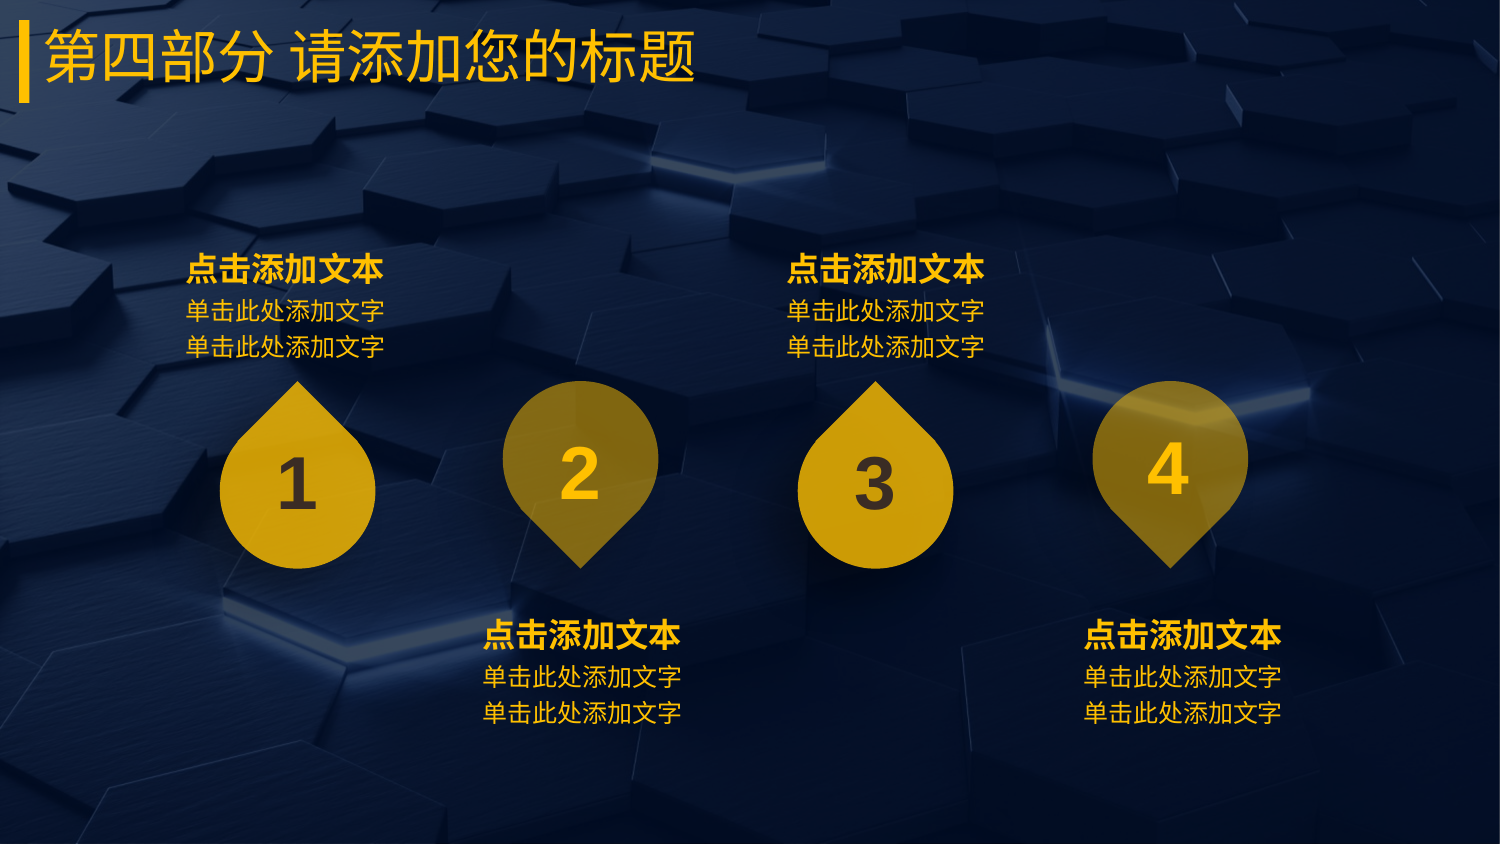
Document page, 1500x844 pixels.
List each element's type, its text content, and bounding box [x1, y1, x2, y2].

text_box 3 [834, 426, 917, 532]
text_box [500, 378, 661, 571]
text_box [217, 378, 378, 571]
text_box 点击添加文本 [771, 232, 1032, 296]
text_box 1 [256, 426, 339, 532]
text_box 点击添加文本 [170, 232, 432, 296]
text_box 2 [538, 417, 622, 523]
text_box 单击此处添加文字 单击此处添加文字 [170, 296, 432, 369]
text_box 点击添加文本 [467, 599, 767, 662]
text_box [1090, 378, 1251, 571]
text_box 点击添加文本 [1068, 599, 1329, 662]
text_box 4 [1126, 412, 1210, 518]
text_box 单击此处添加文字 单击此处添加文字 [1068, 662, 1329, 735]
text_box 单击此处添加文字 单击此处添加文字 [771, 296, 1032, 369]
title 第四部分 请添加您的标题 [27, 19, 1258, 92]
text_box 单击此处添加文字 单击此处添加文字 [467, 662, 729, 735]
text_box [795, 378, 956, 571]
